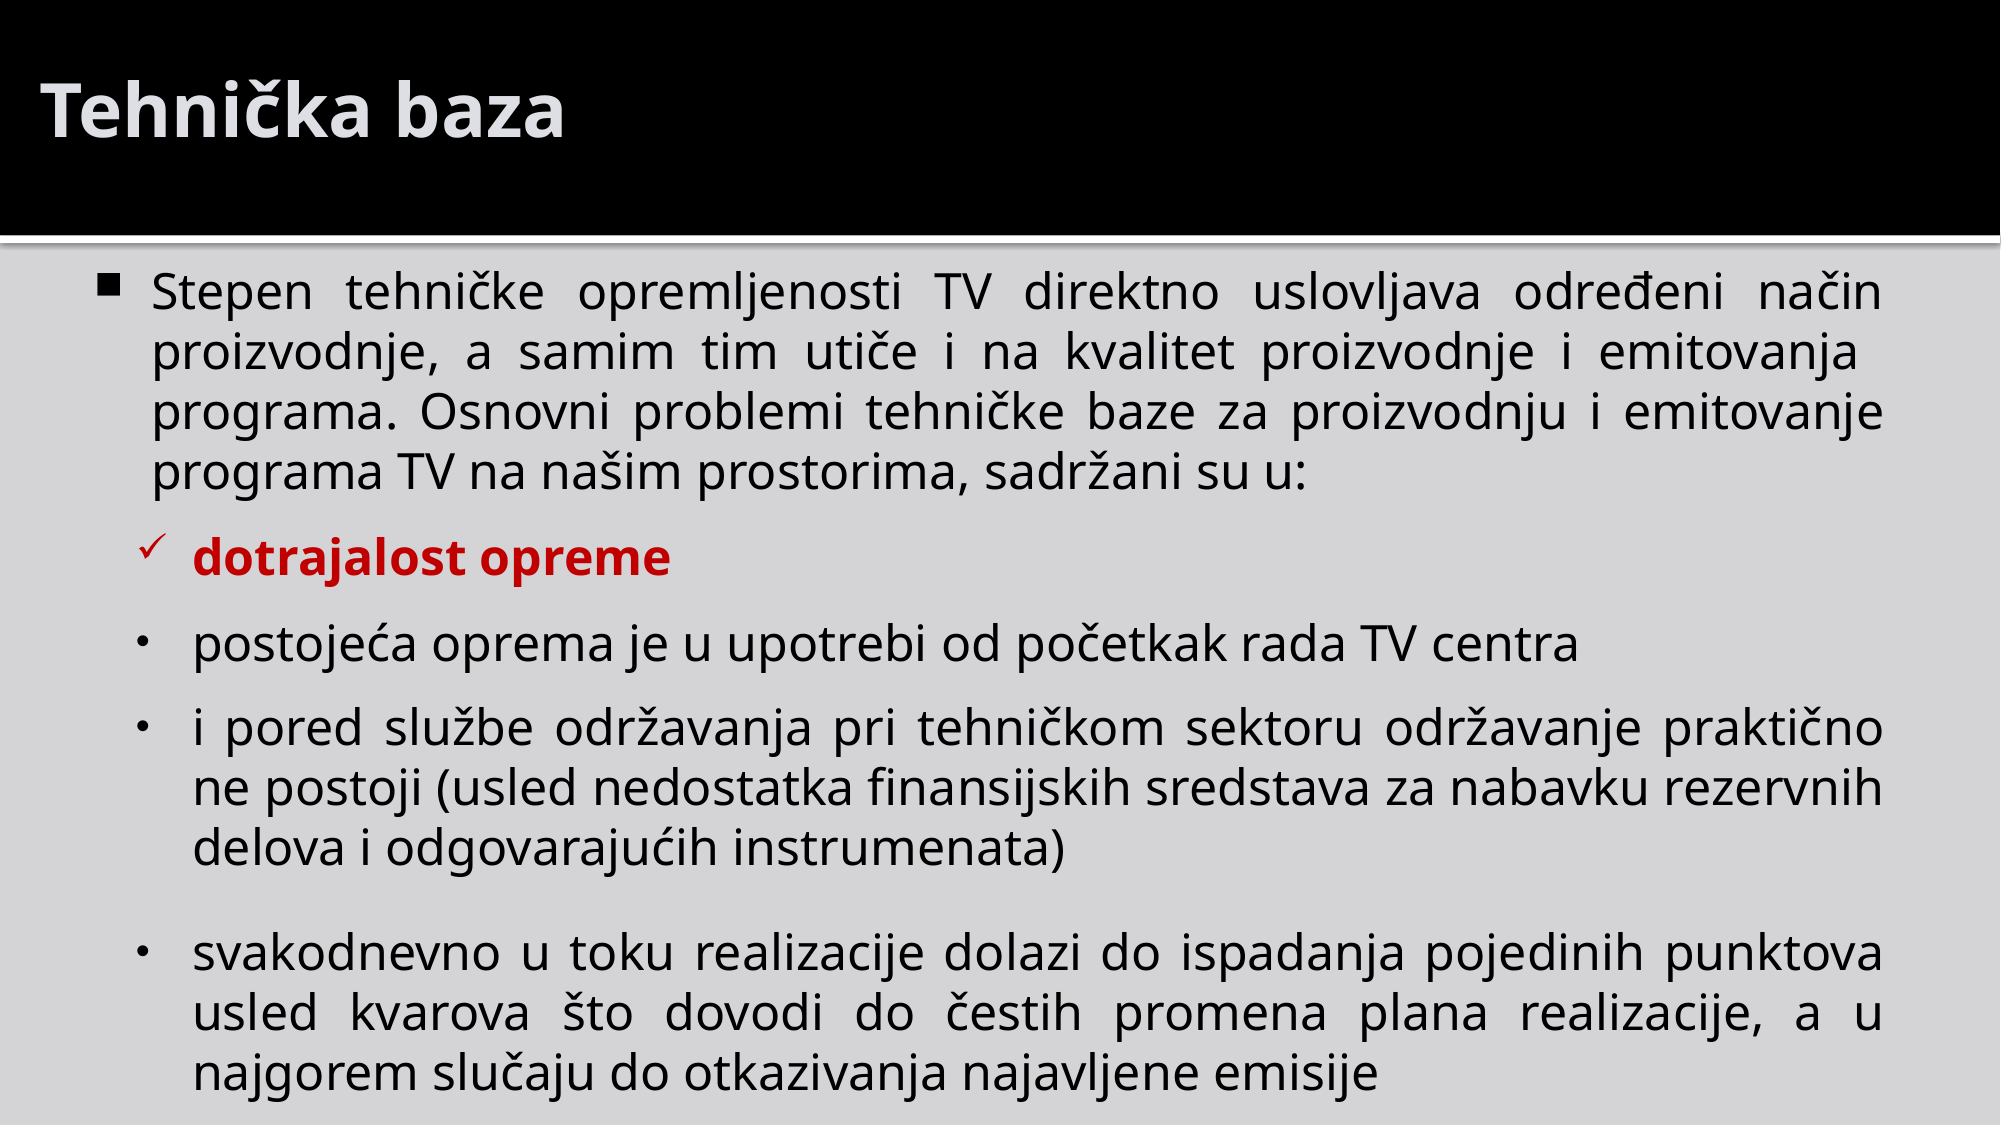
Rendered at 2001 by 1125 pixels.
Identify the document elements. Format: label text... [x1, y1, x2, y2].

list Stepen tehničke opremljenosti TV direktno uslovljava određeni način proizvodnje, a samim tim utiče i na kvalitet proizvodnje i emitovanja programa. Osnovni problemi tehničke baze za proizvodnju i emitovanje programa TV na našim prostorima, sadržani su u: dotrajalost opreme postojeća oprema je u upotrebi od početkak rada TV centra i pored službe održavanja pri tehničkom sektoru održavanje praktično ne postoji (usled nedostatka finansijskih sredstava za nabavku rezervnih delova i odgovarajućih instrumenata) svakodnevno u toku realizacije dolazi do ispadanja pojedinih punktova usled kvarova što dovodi do čestih promena plana realizacije, a u najgorem slučaju do otkazivanja najavljene emisije [24, 237, 1900, 1125]
text_box Tehnička baza [24, 62, 1663, 200]
